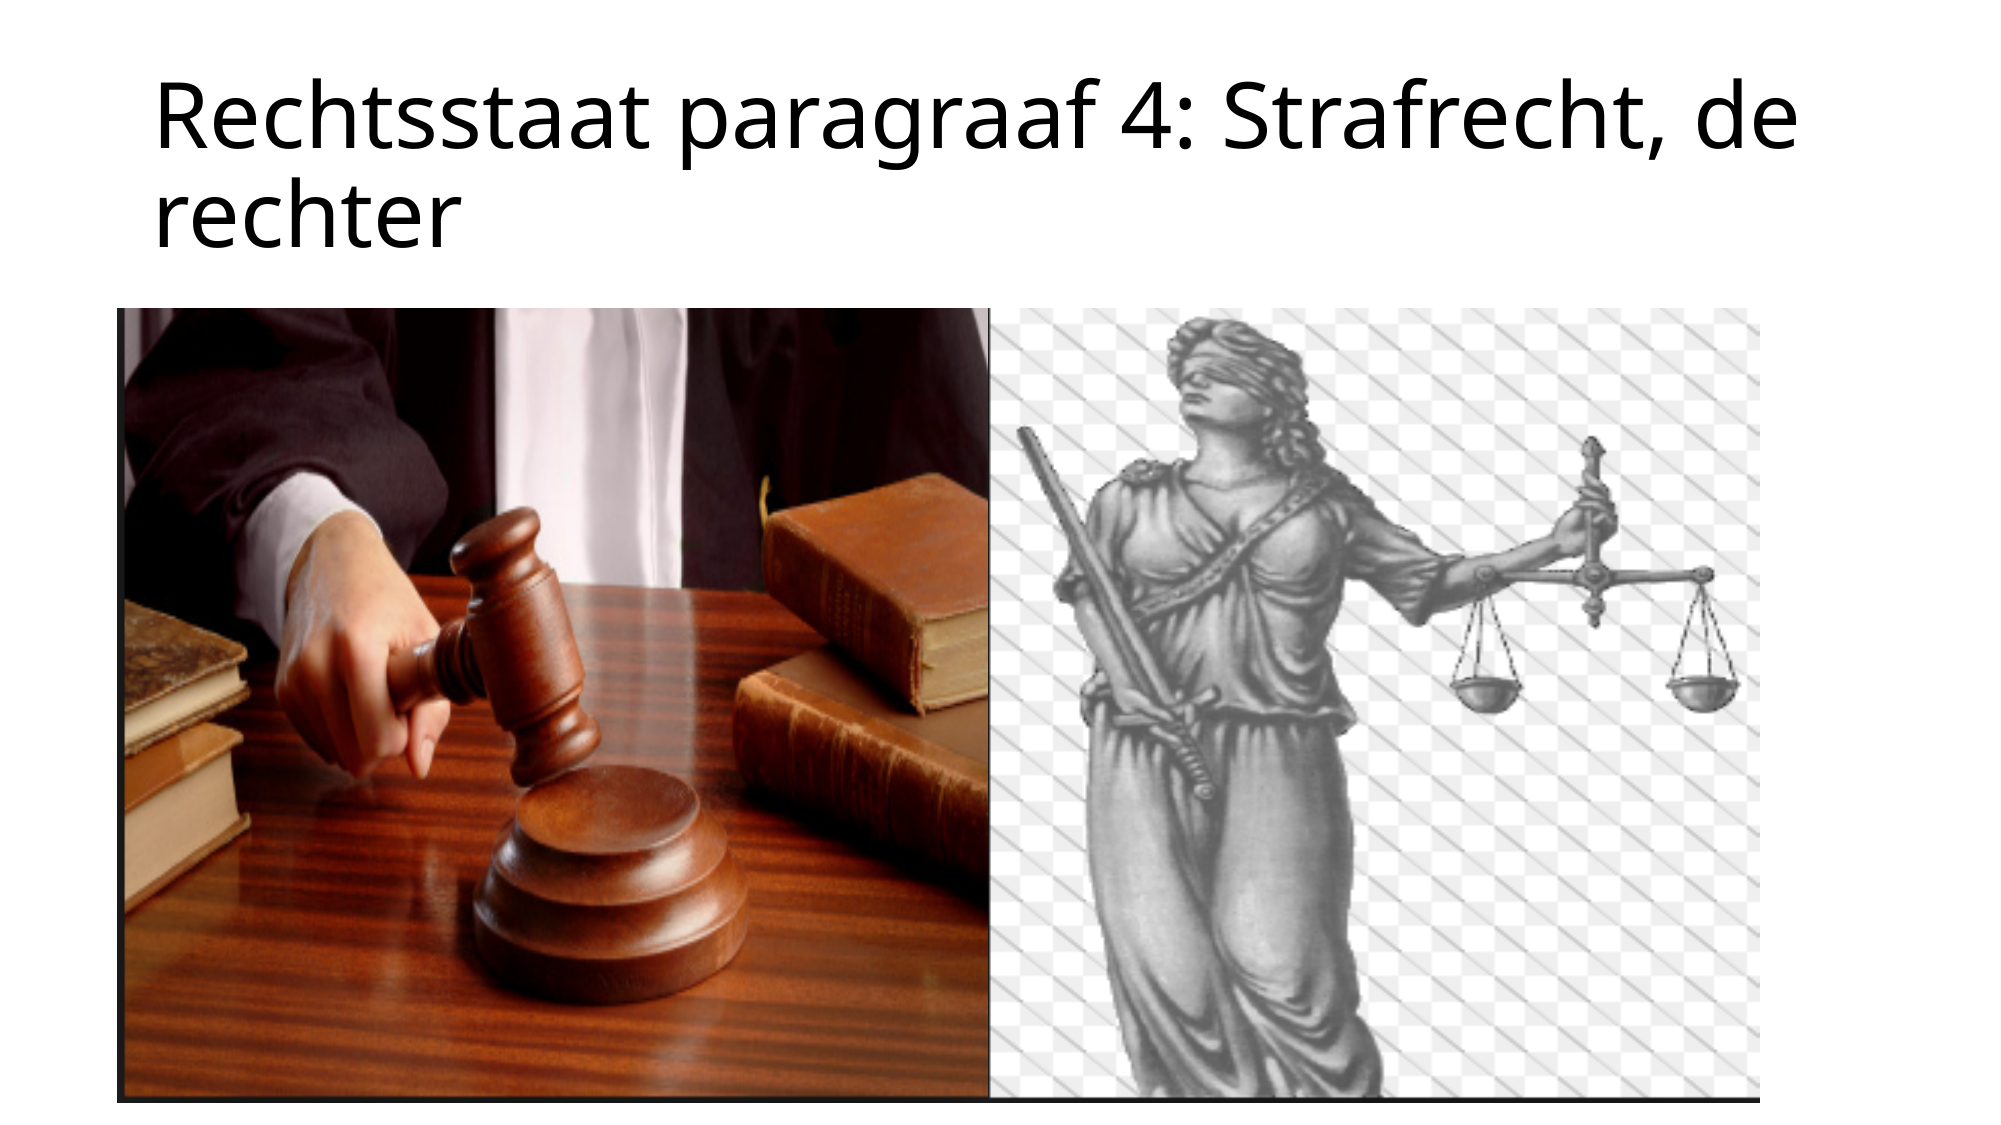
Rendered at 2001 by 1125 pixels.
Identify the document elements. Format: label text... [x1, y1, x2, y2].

title Rechtsstaat paragraaf 4: Strafrecht, de rechter [137, 59, 1863, 278]
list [117, 308, 988, 1103]
picture [988, 308, 1760, 1103]
